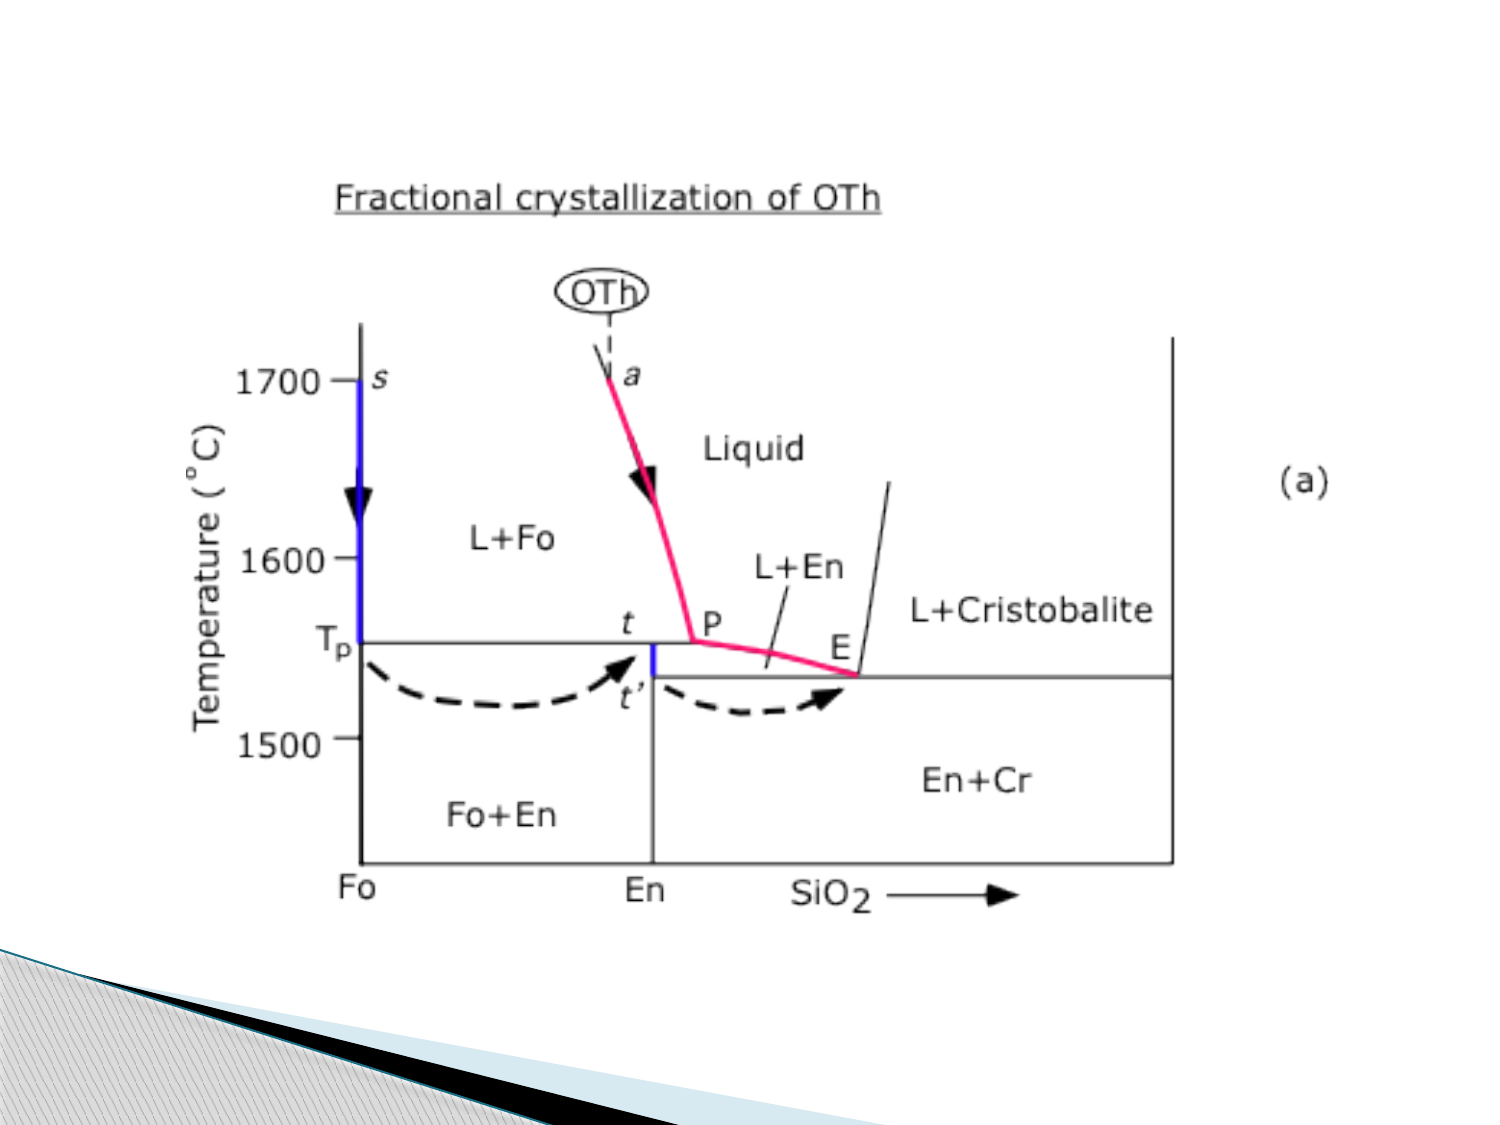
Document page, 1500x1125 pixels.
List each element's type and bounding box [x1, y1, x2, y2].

picture [185, 173, 1337, 927]
